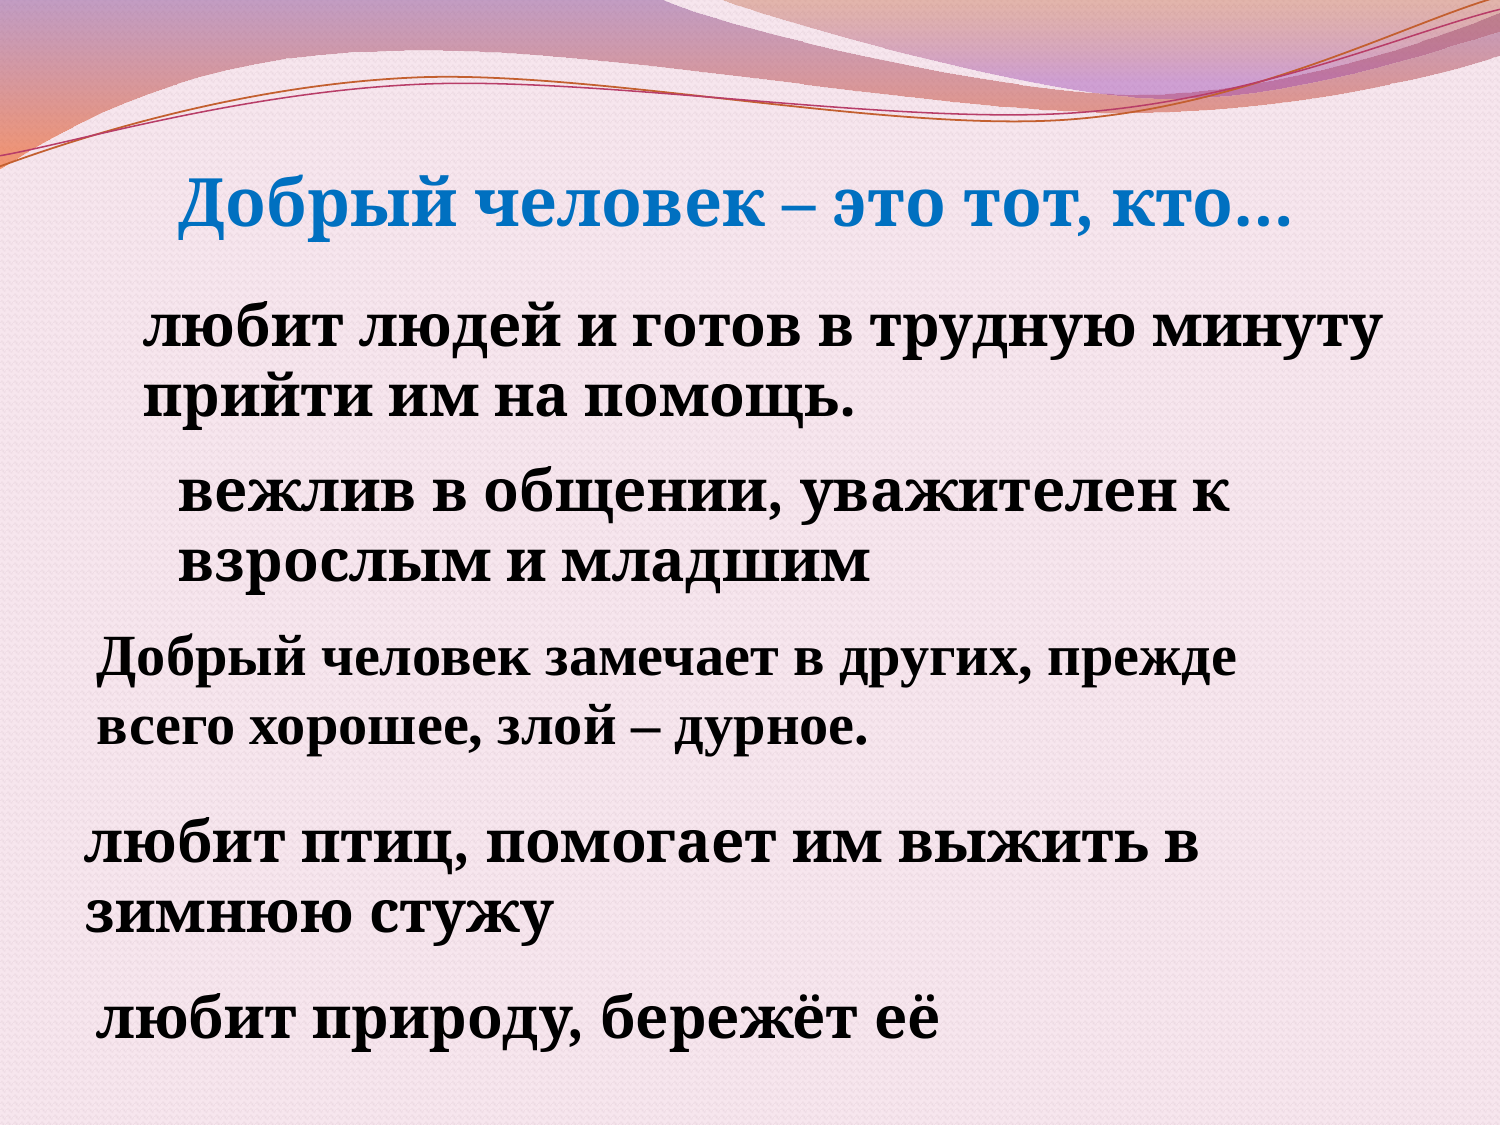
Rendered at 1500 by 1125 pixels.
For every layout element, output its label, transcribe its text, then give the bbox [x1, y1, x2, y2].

text_box вежлив в общении, уважителен к взрослым и младшим [163, 445, 1383, 600]
text_box любит природу, бережёт её [81, 972, 1477, 1058]
text_box любит птиц, помогает им выжить в зимнюю стужу [70, 796, 1500, 952]
text_box любит людей и готов в трудную минуту прийти им на помощь. [128, 281, 1407, 576]
text_box Добрый человек замечает в других, прежде всего хорошее, злой – дурное. [82, 609, 1336, 796]
text_box Добрый человек – это тот, кто… [164, 152, 1418, 327]
